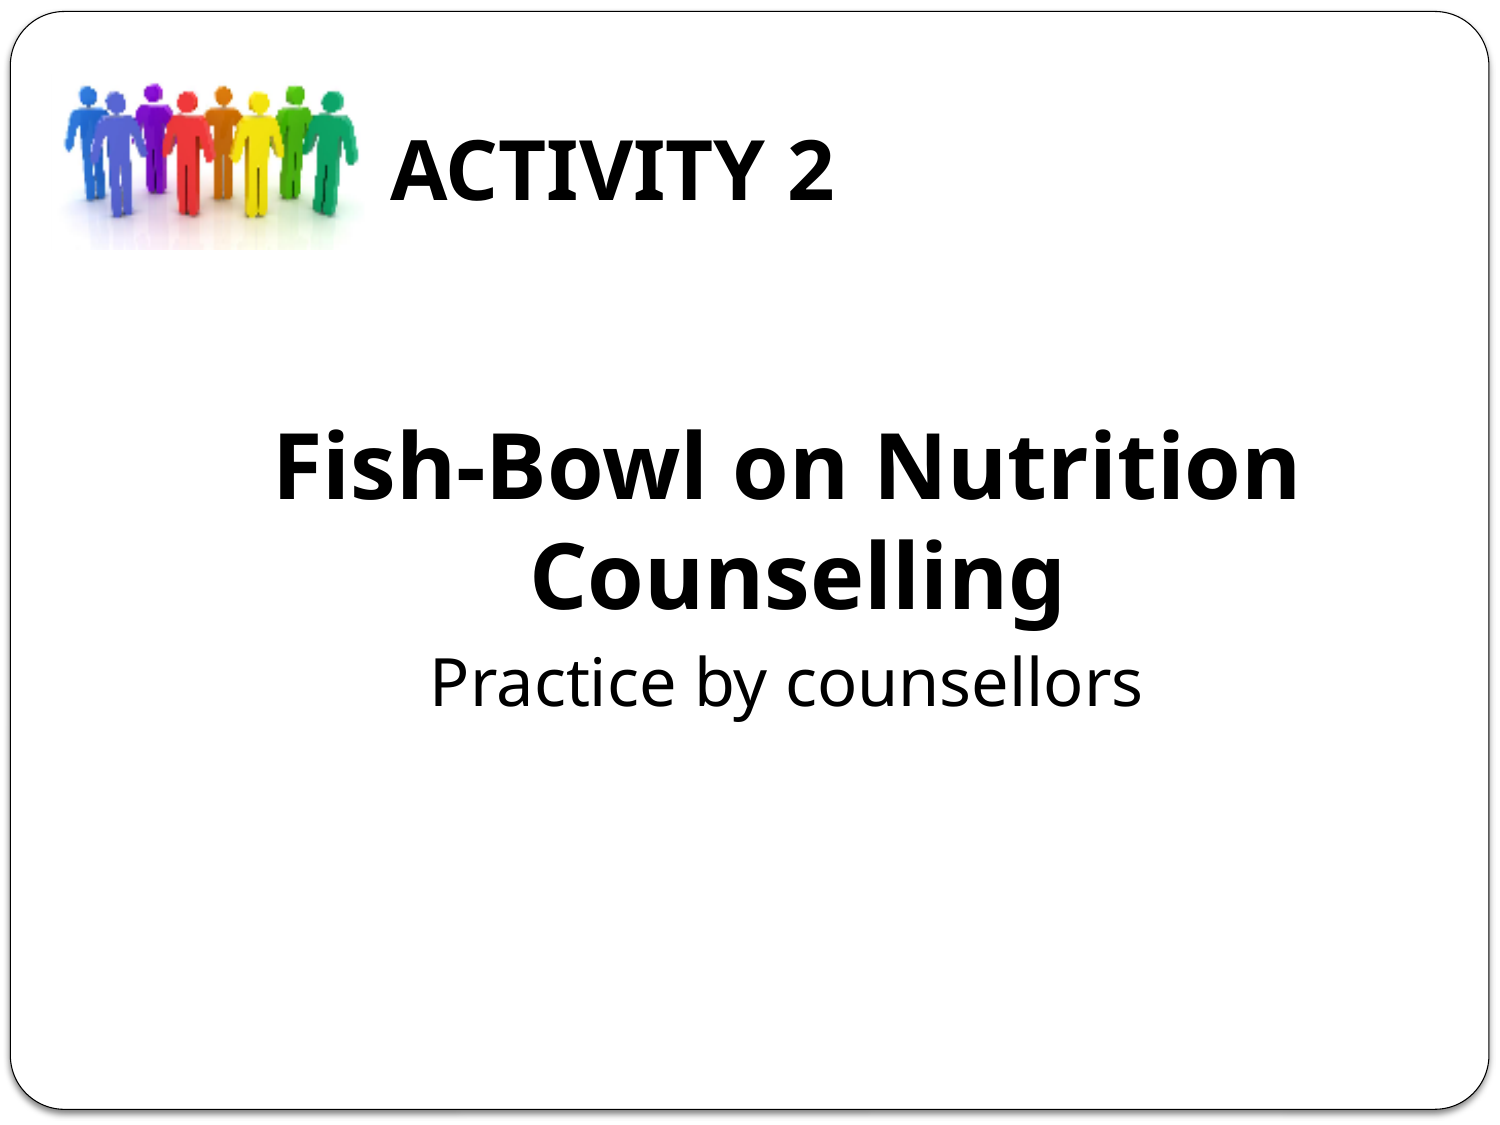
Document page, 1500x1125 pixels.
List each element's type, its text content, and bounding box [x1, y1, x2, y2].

picture [49, 74, 373, 251]
title ACTIVITY 2 [374, 44, 1426, 233]
list Fish-Bowl on Nutrition Counselling Practice by counsellors [149, 399, 1426, 951]
